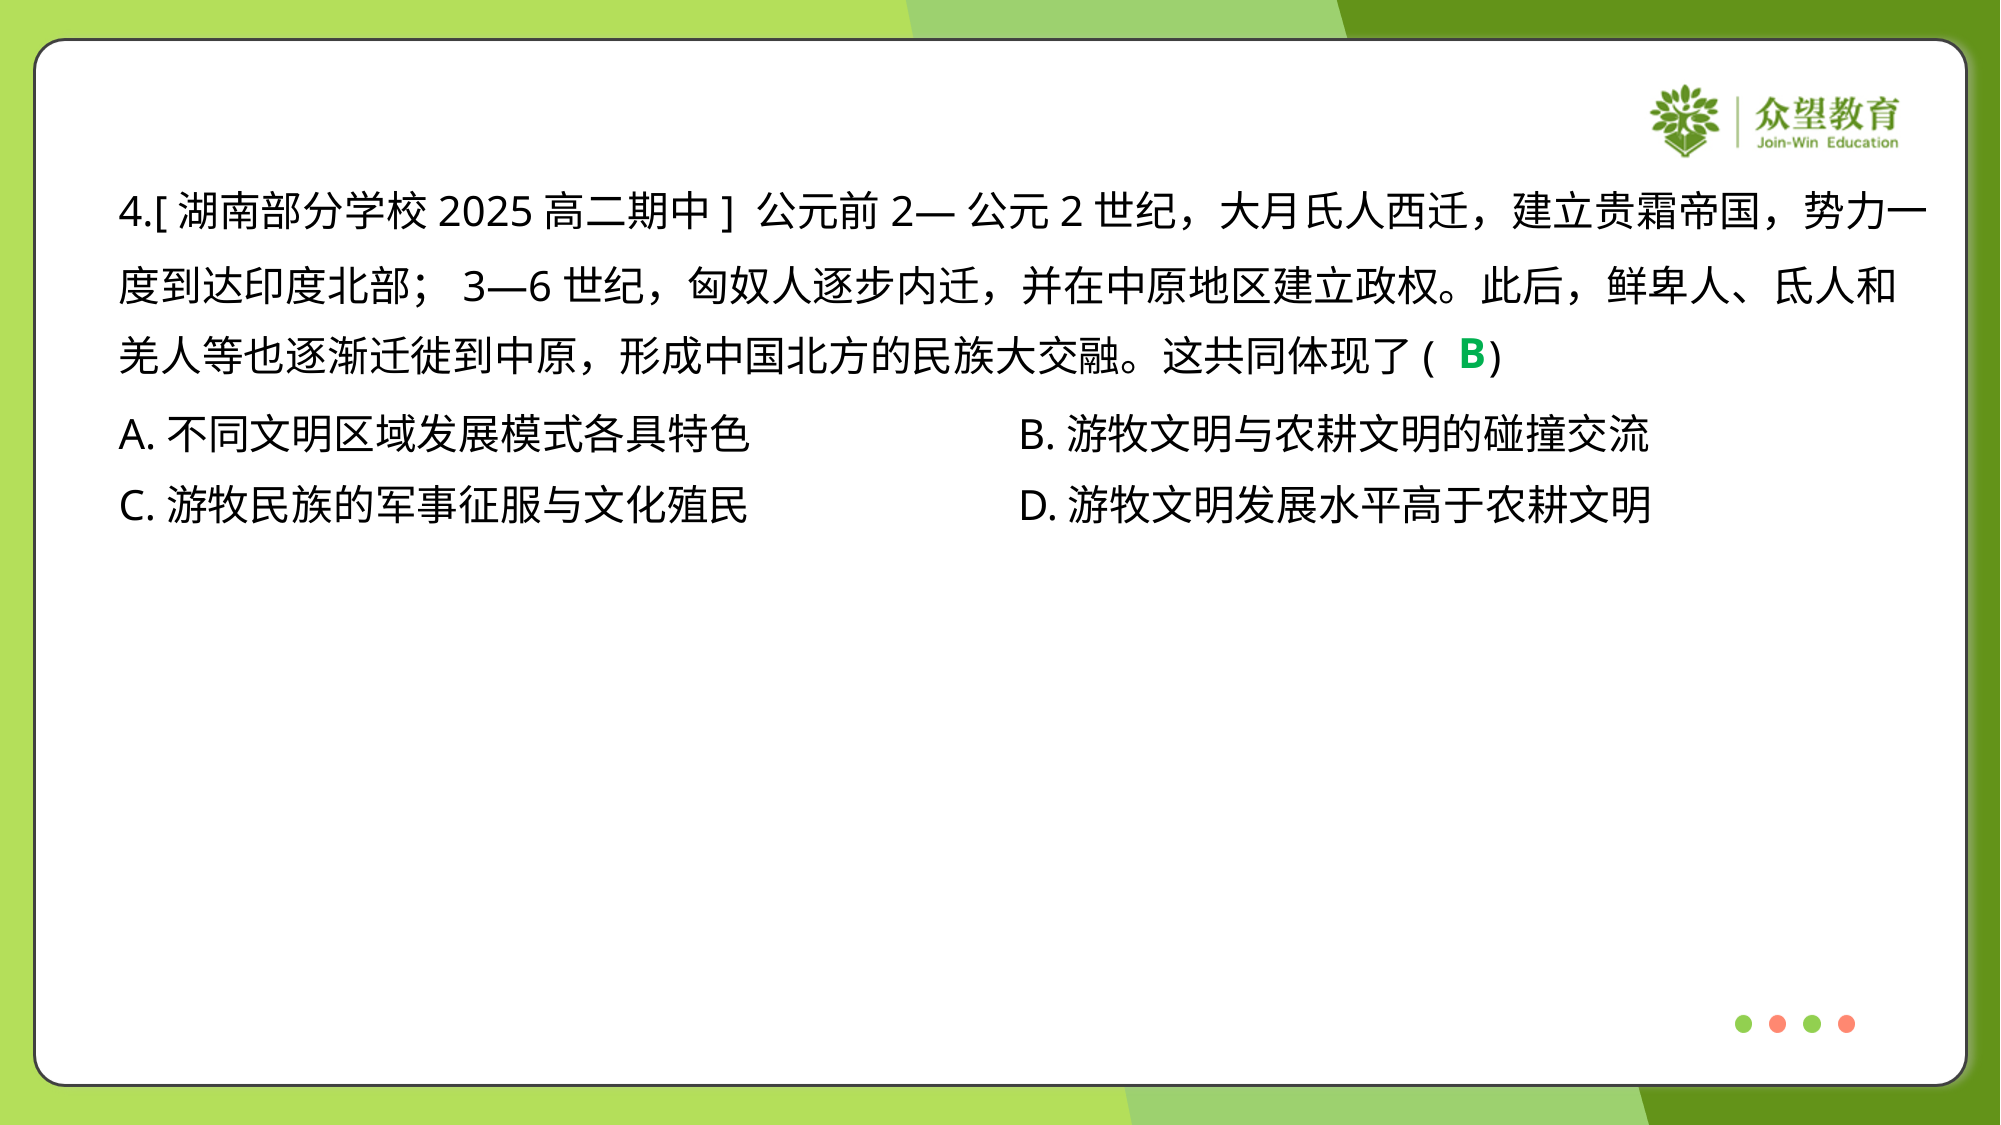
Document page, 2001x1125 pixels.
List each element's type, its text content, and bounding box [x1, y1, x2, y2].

text_box 4.[湖南部分学校2025高二期中] 公元前2—公元2世纪，大月氏人西迁，建立贵霜帝国，势力一 度到达印度北部；3—6世纪，匈奴人逐步内迁，并在中原地区建立政权。此后，鲜卑人、氐人和 羌人等也逐渐迁徙到中原，形成中国北方的民族大交融。这共同体现了( ) [118, 159, 1883, 373]
picture [0, 0, 2000, 1125]
text_box B [1442, 306, 1502, 371]
text_box A.不同文明区域发展模式各具特色 B.游牧文明与农耕文明的碰撞交流 C.游牧民族的军事征服与文化殖民 D.游牧文明发展水平高于农耕文明 [118, 382, 1883, 522]
